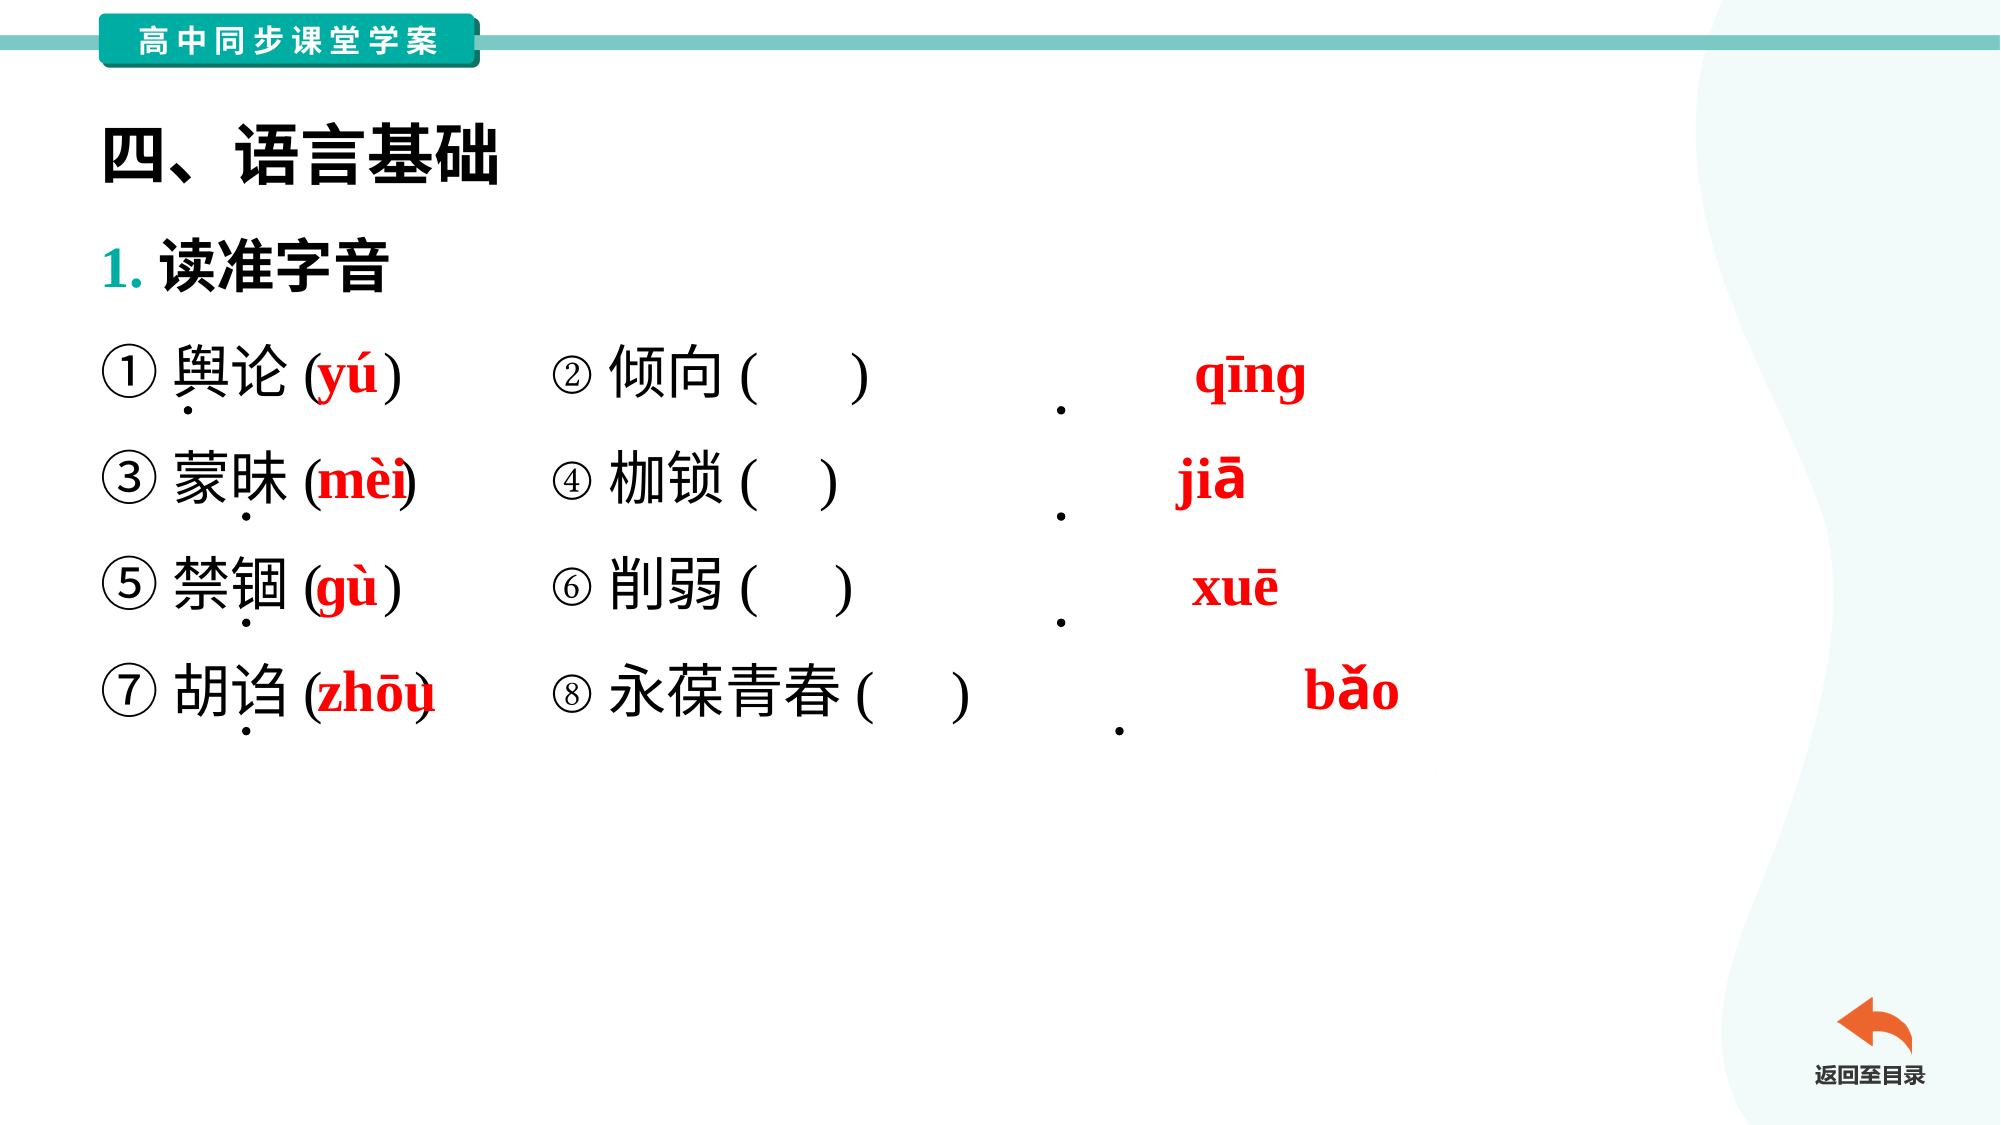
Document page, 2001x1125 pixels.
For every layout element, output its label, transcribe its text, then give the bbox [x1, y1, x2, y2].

text_box jiā [1150, 406, 1275, 511]
text_box mèi [295, 406, 429, 511]
text_box [1056, 512, 1066, 521]
text_box zhōu [295, 618, 459, 723]
text_box xuē [1171, 512, 1302, 617]
text_box 四、语言基础 [100, 76, 1899, 192]
text_box bǎo [1285, 618, 1420, 721]
text_box 1.读准字音 ①舆论( ) ②倾向( ) ③蒙昧( ) ④枷锁( ) ⑤禁锢( ) ⑥削弱( ) ⑦胡诌( ) ⑧永葆青春( ) [100, 192, 1899, 724]
text_box [1115, 726, 1124, 736]
text_box qīnɡ [1173, 300, 1330, 405]
text_box [1056, 406, 1066, 415]
text_box [242, 618, 251, 627]
text_box [183, 406, 193, 415]
text_box [242, 726, 251, 736]
text_box ɡù [293, 512, 401, 617]
text_box [242, 512, 251, 521]
picture [0, 0, 2000, 1125]
text_box yú [295, 300, 400, 405]
text_box [1056, 618, 1066, 627]
